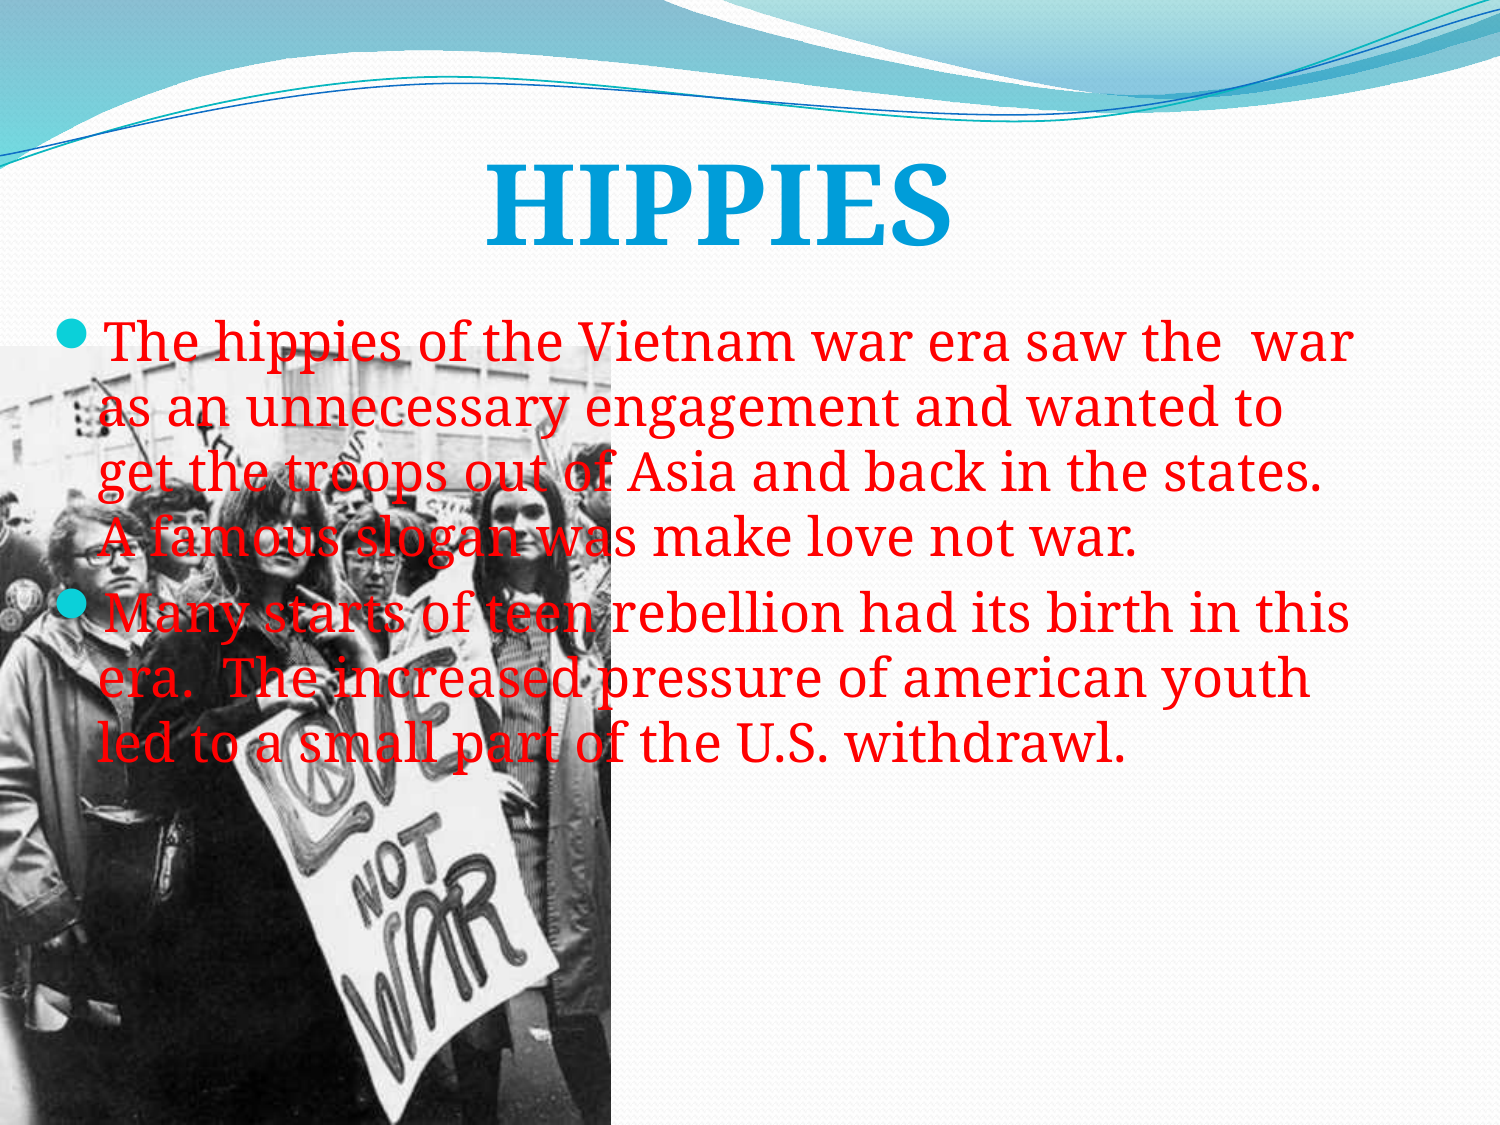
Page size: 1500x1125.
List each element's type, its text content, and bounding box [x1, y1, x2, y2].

text_box HIPPIES [469, 124, 971, 275]
picture [0, 346, 612, 1125]
list The hippies of the Vietnam war era saw the war as an unnecessary engagement and wanted to get the troops out of Asia and back in the states. A famous slogan was make love not war. Many starts of teen rebellion had its birth in this era. The increased pressure of american youth led to a small part of the U.S. withdrawl. [37, 299, 1388, 1020]
